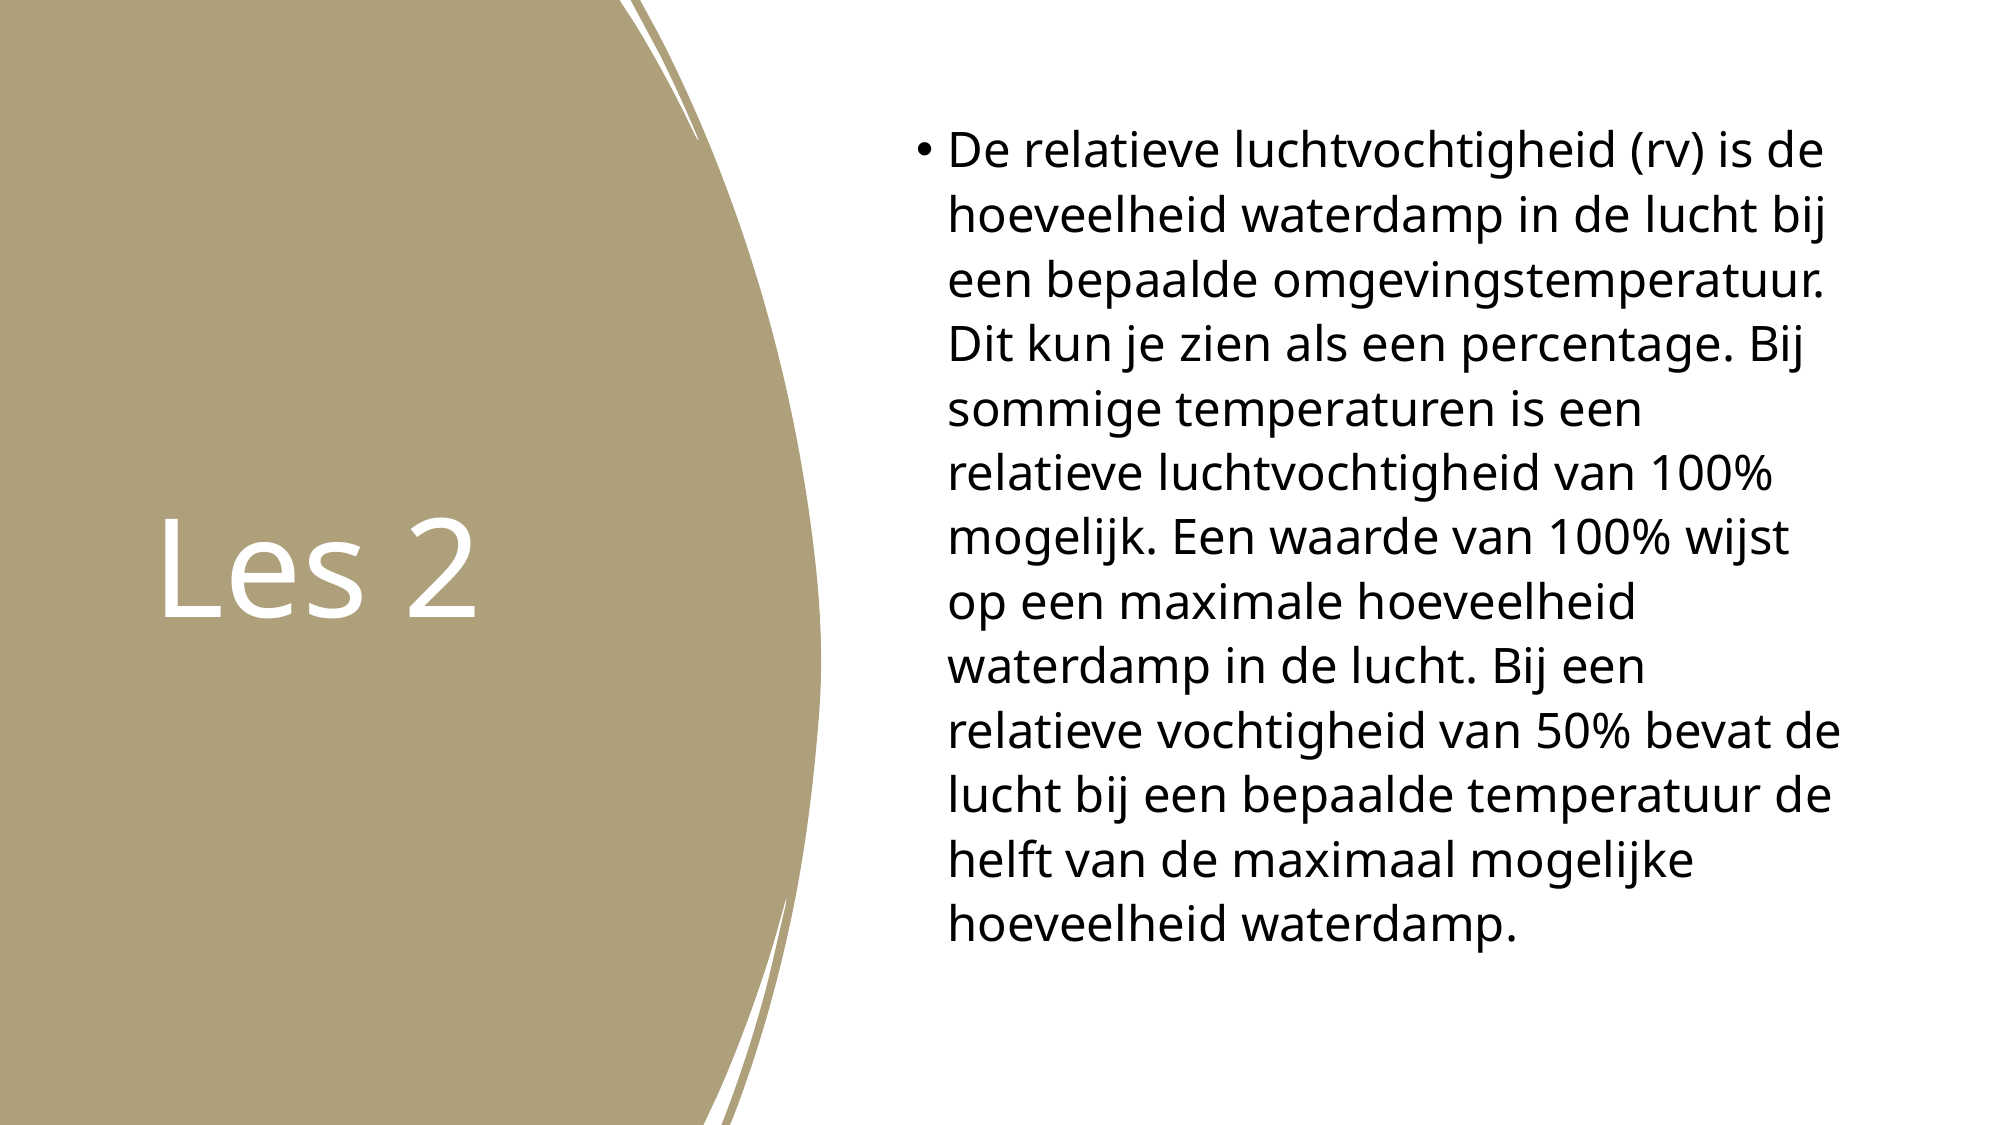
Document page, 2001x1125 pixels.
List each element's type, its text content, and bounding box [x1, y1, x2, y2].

title Les 2 [138, 105, 660, 1020]
list De relatieve luchtvochtigheid (rv) is de hoeveelheid waterdamp in de lucht bij een bepaalde omgevingstemperatuur. Dit kun je zien als een percentage. Bij sommige temperaturen is een relatieve luchtvochtigheid van 100% mogelijk. Een waarde van 100% wijst op een maximale hoeveelheid waterdamp in de lucht. Bij een relatieve vochtigheid van 50% bevat de lucht bij een bepaalde temperatuur de helft van de maximaal mogelijke hoeveelheid waterdamp. [901, 105, 1862, 1020]
text_box [641, 0, 2000, 1125]
text_box [621, 0, 692, 126]
text_box [0, 0, 822, 1125]
